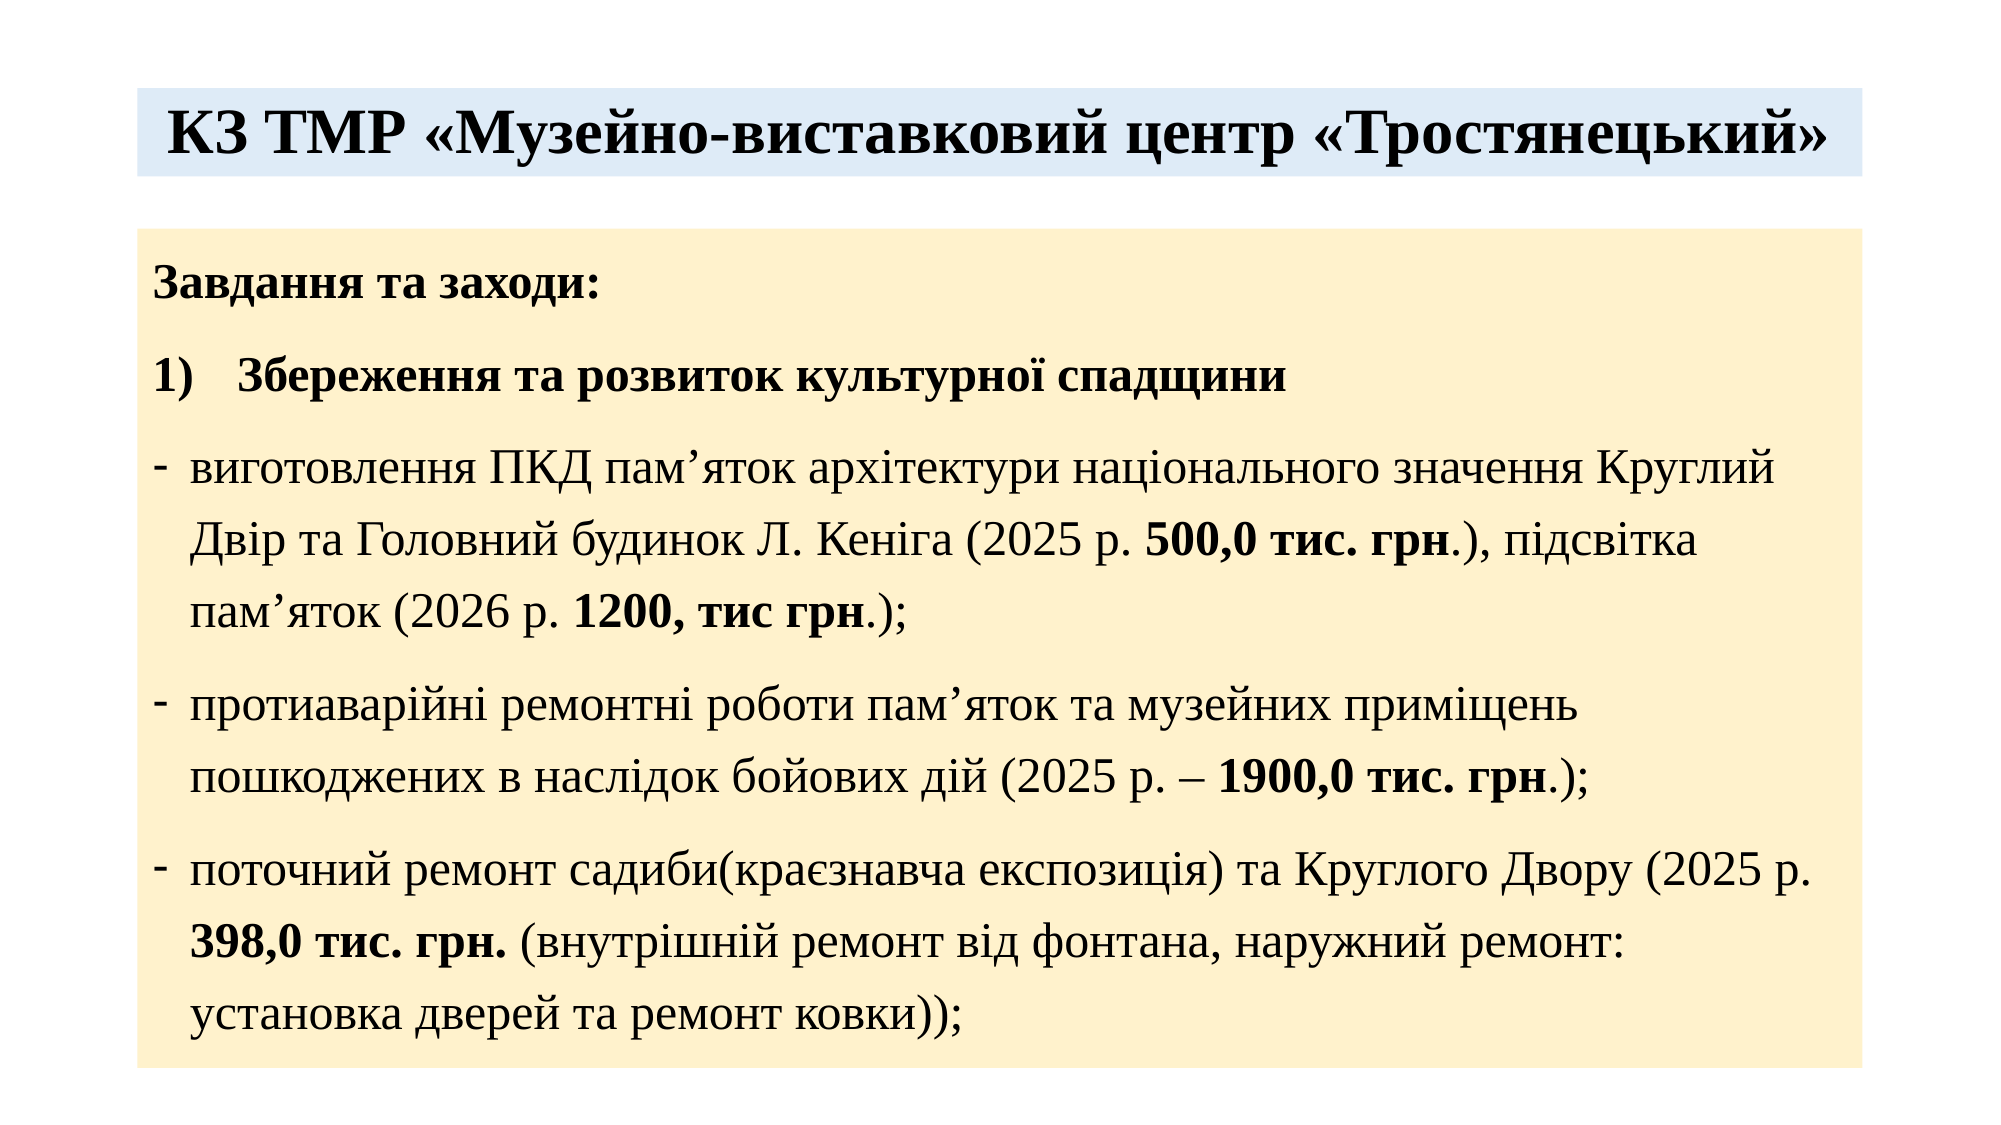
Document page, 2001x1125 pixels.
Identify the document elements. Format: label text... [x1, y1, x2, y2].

title КЗ ТМР «Музейно-виставковий центр «Тростянецький» [137, 88, 1863, 177]
list Завдання та заходи: Збереження та розвиток культурної спадщини виготовлення ПКД пам’яток архітектури національного значення Круглий Двір та Головний будинок Л. Кеніга (2025 р. 500,0 тис. грн.), підсвітка пам’яток (2026 р. 1200, тис грн.); протиаварійні ремонтні роботи пам’яток та музейних приміщень пошкоджених в наслідок бойових дій (2025 р. – 1900,0 тис. грн.); поточний ремонт садиби(краєзнавча експозиція) та Круглого Двору (2025 р. 398,0 тис. грн. (внутрішній ремонт від фонтана, наружний ремонт: установка дверей та ремонт ковки)); [137, 228, 1863, 1068]
